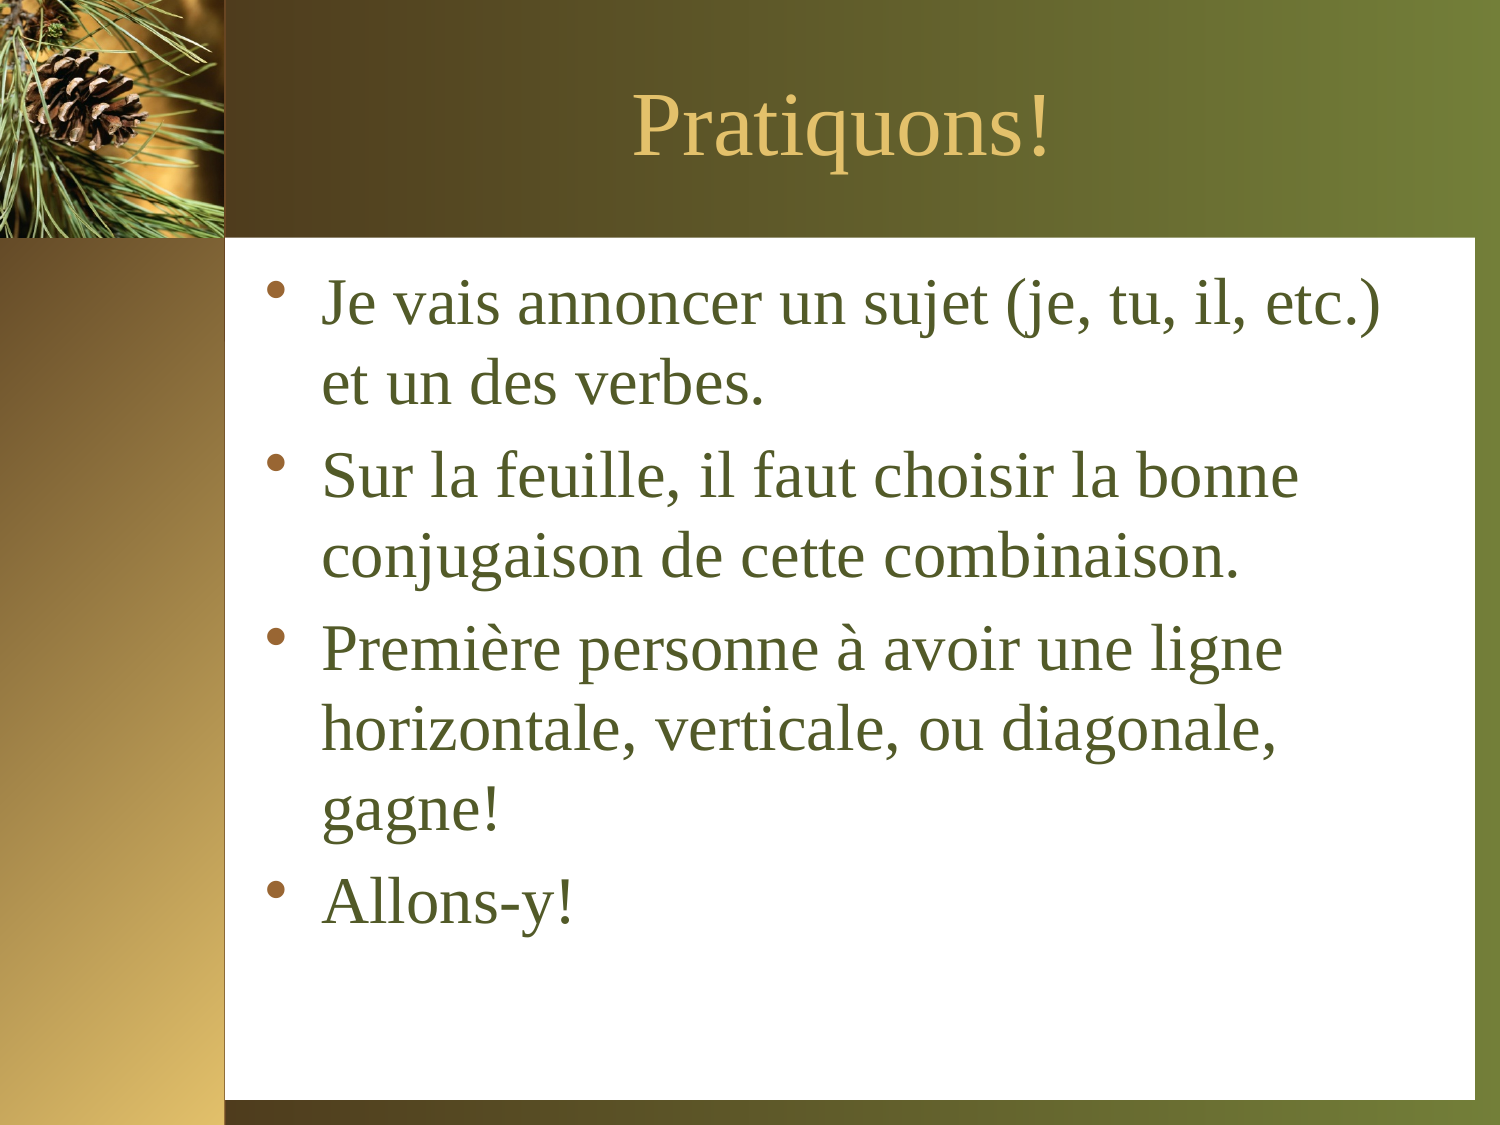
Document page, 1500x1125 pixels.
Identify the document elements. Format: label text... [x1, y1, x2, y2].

title Pratiquons! [249, 24, 1438, 213]
picture [0, 0, 224, 238]
list Je vais annoncer un sujet (je, tu, il, etc.) et un des verbes. Sur la feuille, il faut choisir la bonne conjugaison de cette combinaison. Première personne à avoir une ligne horizontale, verticale, ou diagonale, gagne! Allons-y! [249, 249, 1438, 1088]
